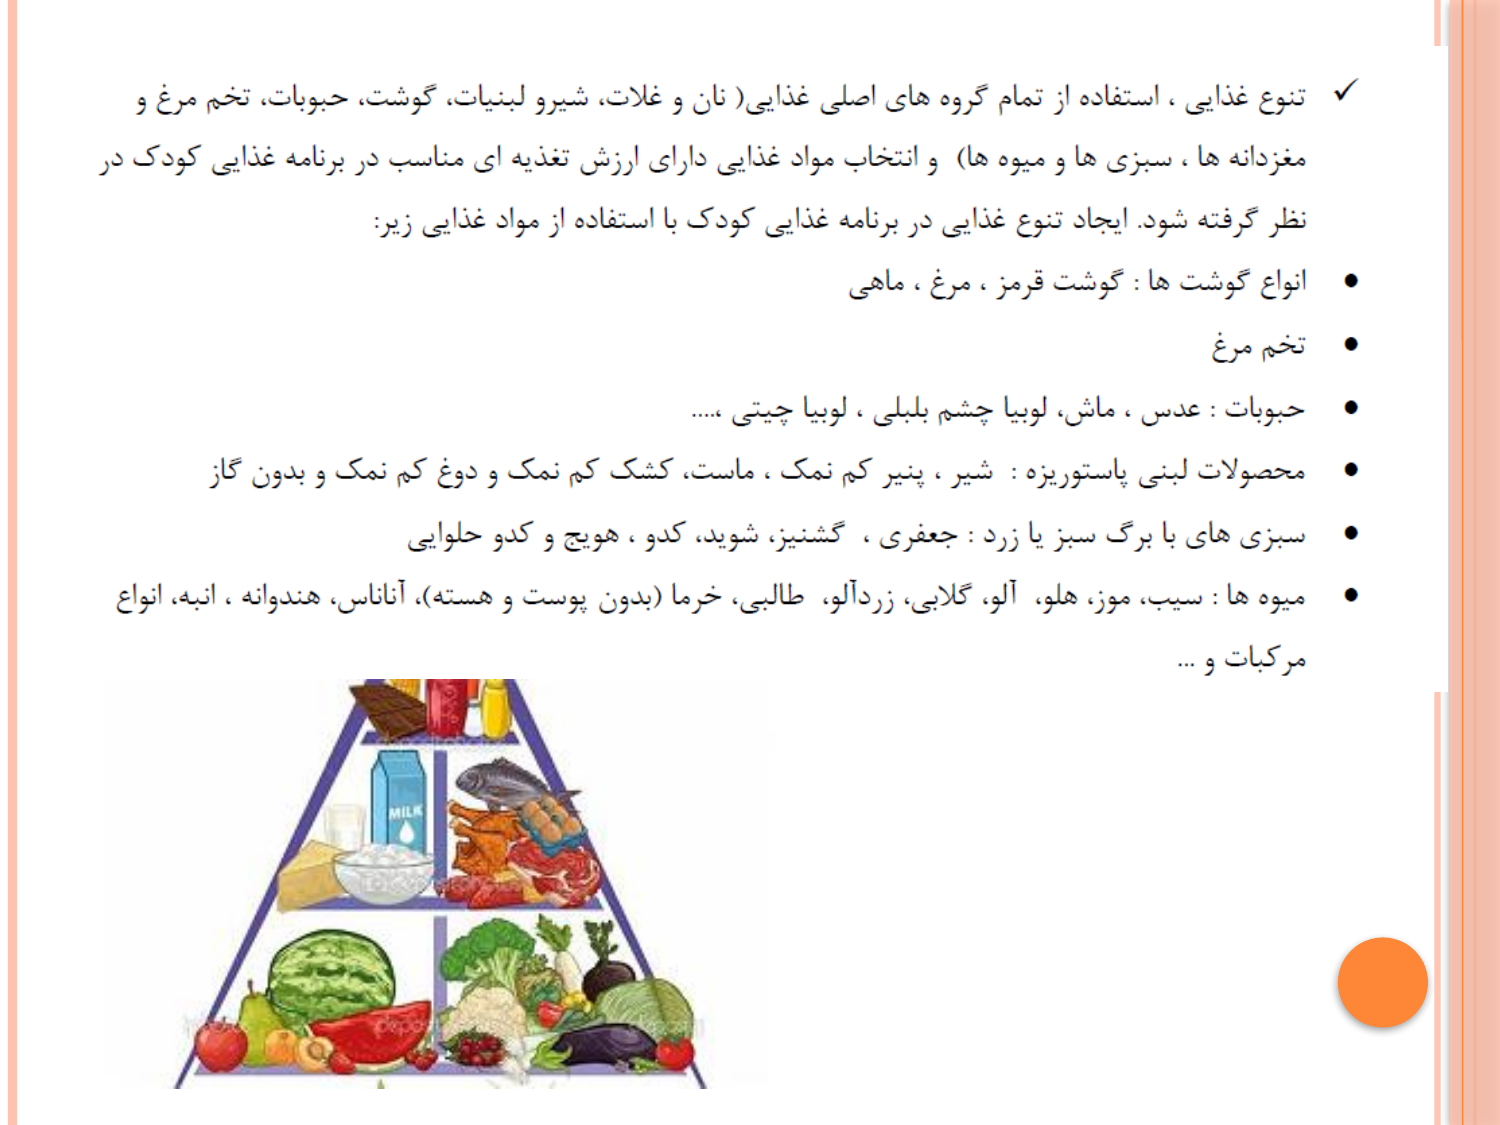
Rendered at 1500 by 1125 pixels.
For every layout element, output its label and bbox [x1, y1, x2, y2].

list [57, 46, 1449, 692]
picture [104, 679, 778, 1090]
